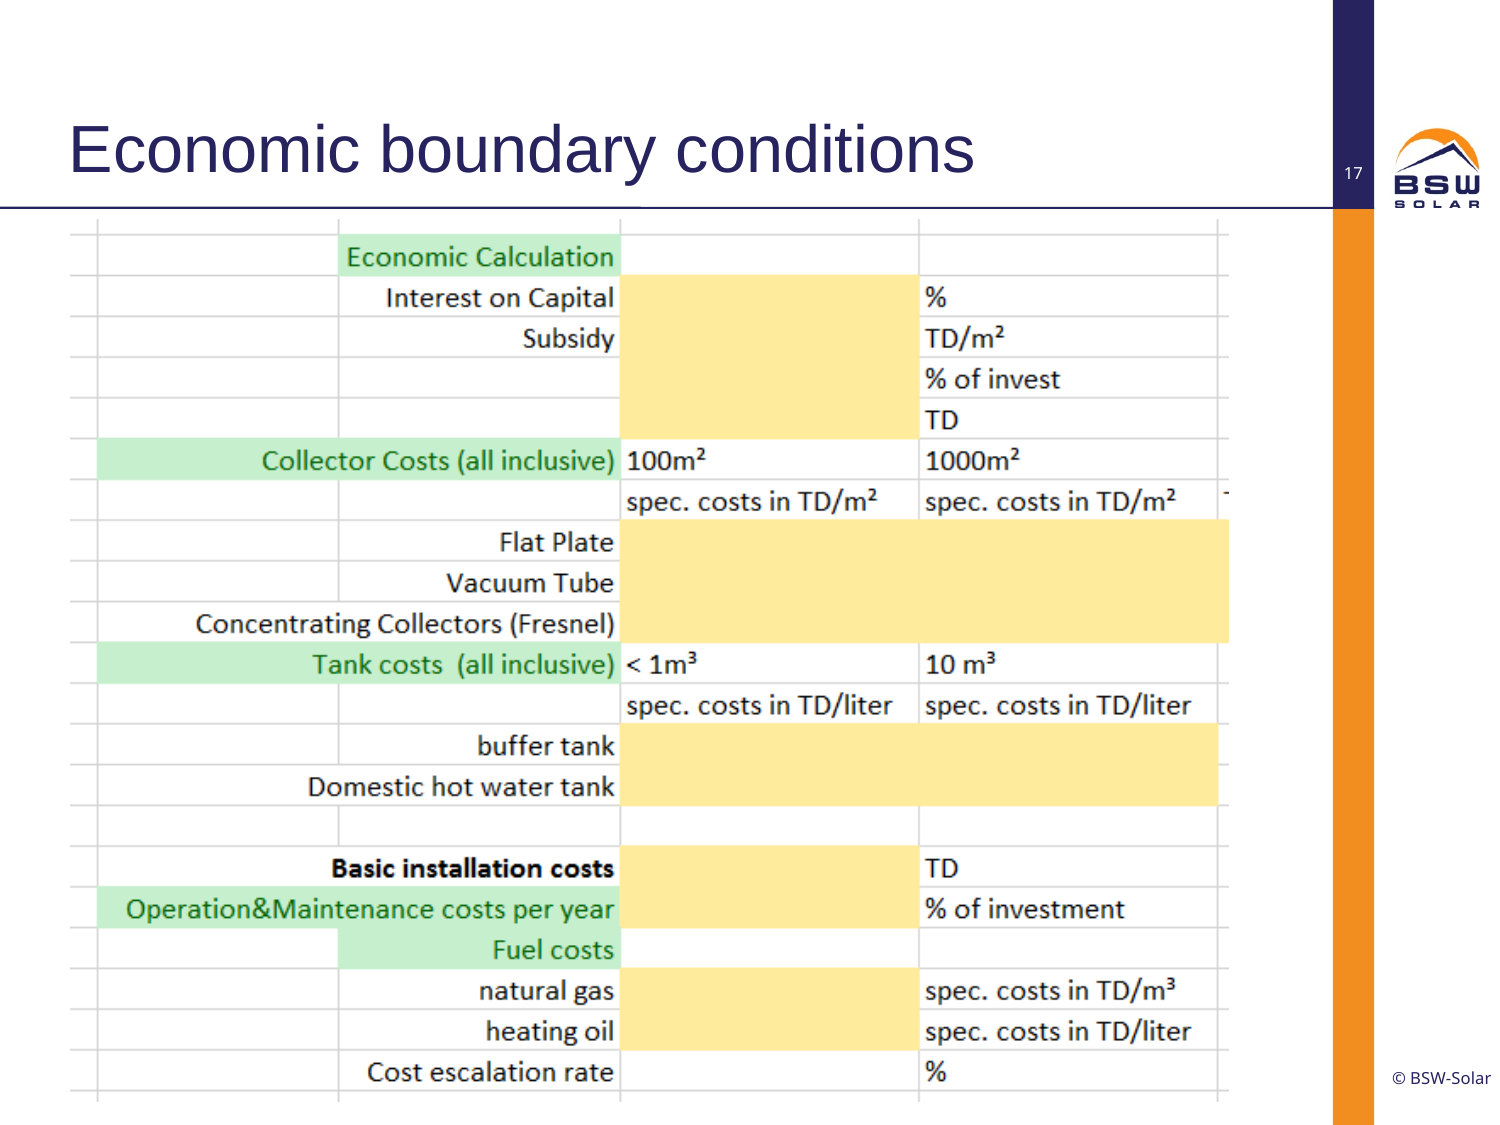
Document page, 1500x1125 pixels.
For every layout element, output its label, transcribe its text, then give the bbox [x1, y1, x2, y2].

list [69, 219, 1229, 1102]
footer © BSW-Solar [1392, 924, 1500, 1088]
picture [1391, 125, 1482, 208]
title Economic boundary conditions [68, 0, 1263, 187]
slide_number 17 [1332, 81, 1375, 186]
